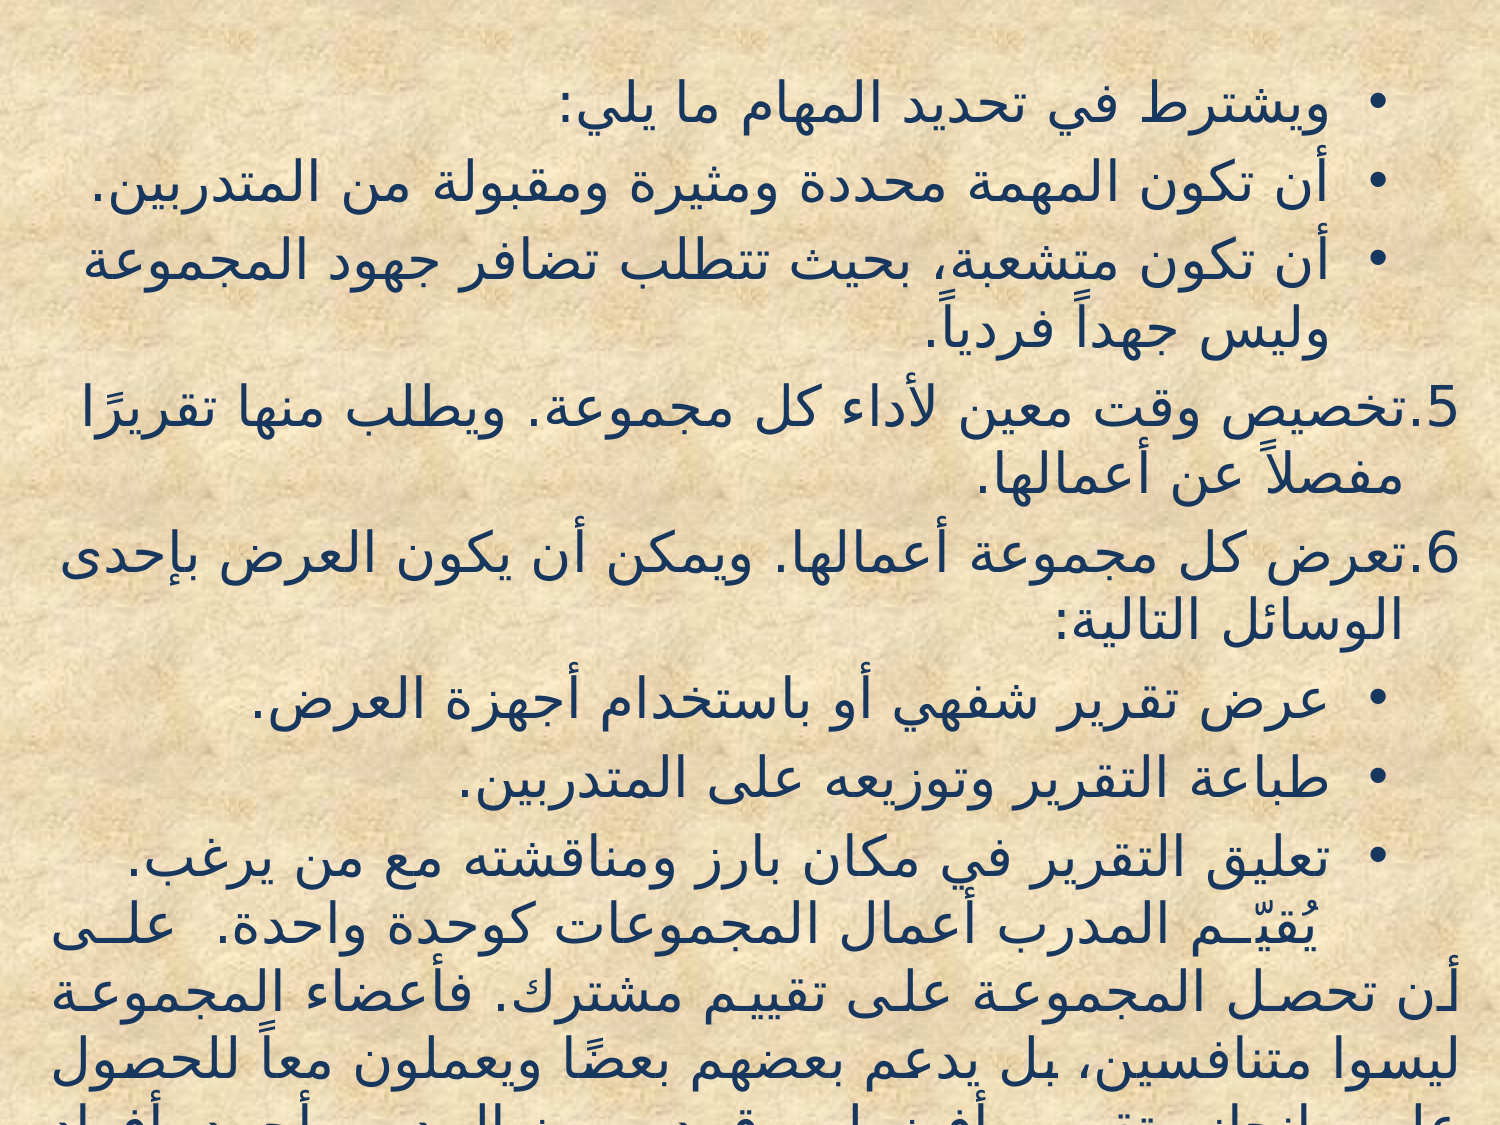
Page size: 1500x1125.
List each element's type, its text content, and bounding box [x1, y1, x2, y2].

list ويشترط في تحديد المهام ما يلي: أن تكون المهمة محددة ومثيرة ومقبولة من المتدربين. أن تكون متشعبة، بحيث تتطلب تضافر جهود المجموعة وليس جهداً فردياً. 5. تخصيص وقت معين لأداء كل مجموعة. ويطلب منها تقريرًا مفصلاً عن أعمالها. 6. تعرض كل مجموعة أعمالها. ويمكن أن يكون العرض بإحدى الوسائل التالية: عرض تقرير شفهي أو باستخدام أجهزة العرض. طباعة التقرير وتوزيعه على المتدربين. تعليق التقرير في مكان بارز ومناقشته مع من يرغب. يُقيّم المدرب أعمال المجموعات كوحدة واحدة. على أن تحصل المجموعة على تقييم مشترك. فأعضاء المجموعة ليسوا متنافسين، بل يدعم بعضهم بعضًا ويعملون معاً للحصول على إنجاز وتقييم أفضل، وقد يميز المدرب أحد أفراد المجموعة إذا وجد ما يبرر ذلك. [35, 58, 1477, 1079]
picture [0, 0, 1500, 1125]
